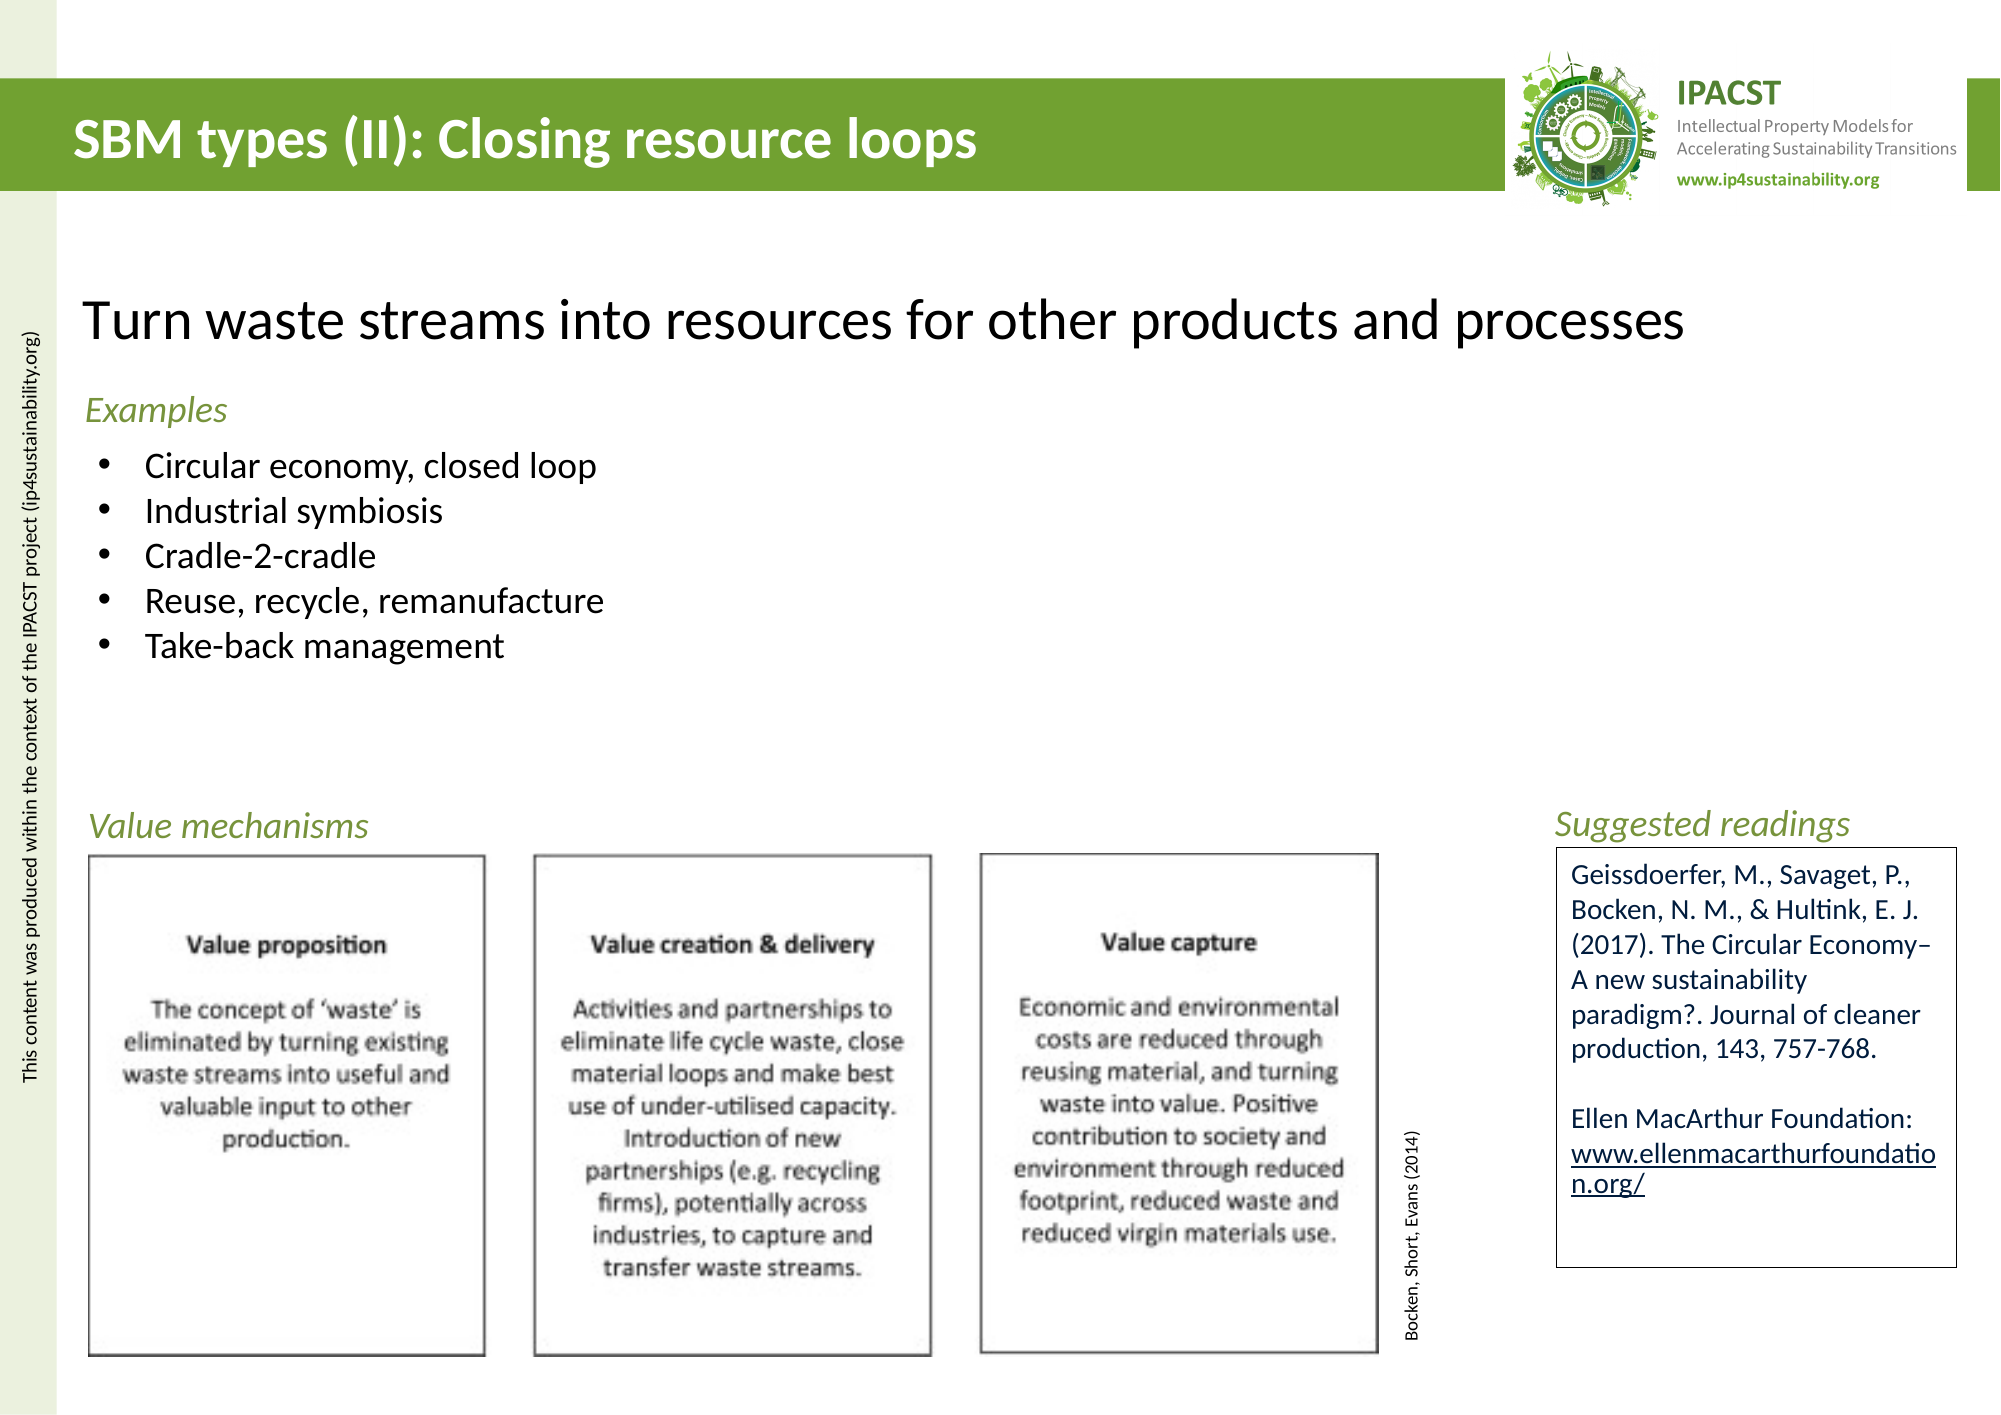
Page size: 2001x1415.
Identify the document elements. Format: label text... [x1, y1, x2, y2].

text_box Geissdoerfer, M., Savaget, P., Bocken, N. M., & Hultink, E. J. (2017). The Circular Economy–A new sustainability paradigm?. Journal of cleaner production, 143, 757-768. Ellen MacArthur Foundation: www.ellenmacarthurfoundation.org/ [1556, 847, 1957, 1268]
text_box Turn waste streams into resources for other products and processes [67, 273, 2000, 359]
text_box Value mechanisms [73, 793, 385, 854]
text_box Examples [70, 377, 252, 438]
text_box Circular economy, closed loop Industrial symbiosis Cradle-2-cradle Reuse, recycle, remanufacture Take-back management [83, 433, 984, 719]
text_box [0, 43, 2000, 216]
text_box Suggested readings [1540, 791, 1866, 852]
picture [88, 853, 1379, 1357]
text_box Bocken, Short, Evans (2014) [1391, 1081, 1429, 1357]
